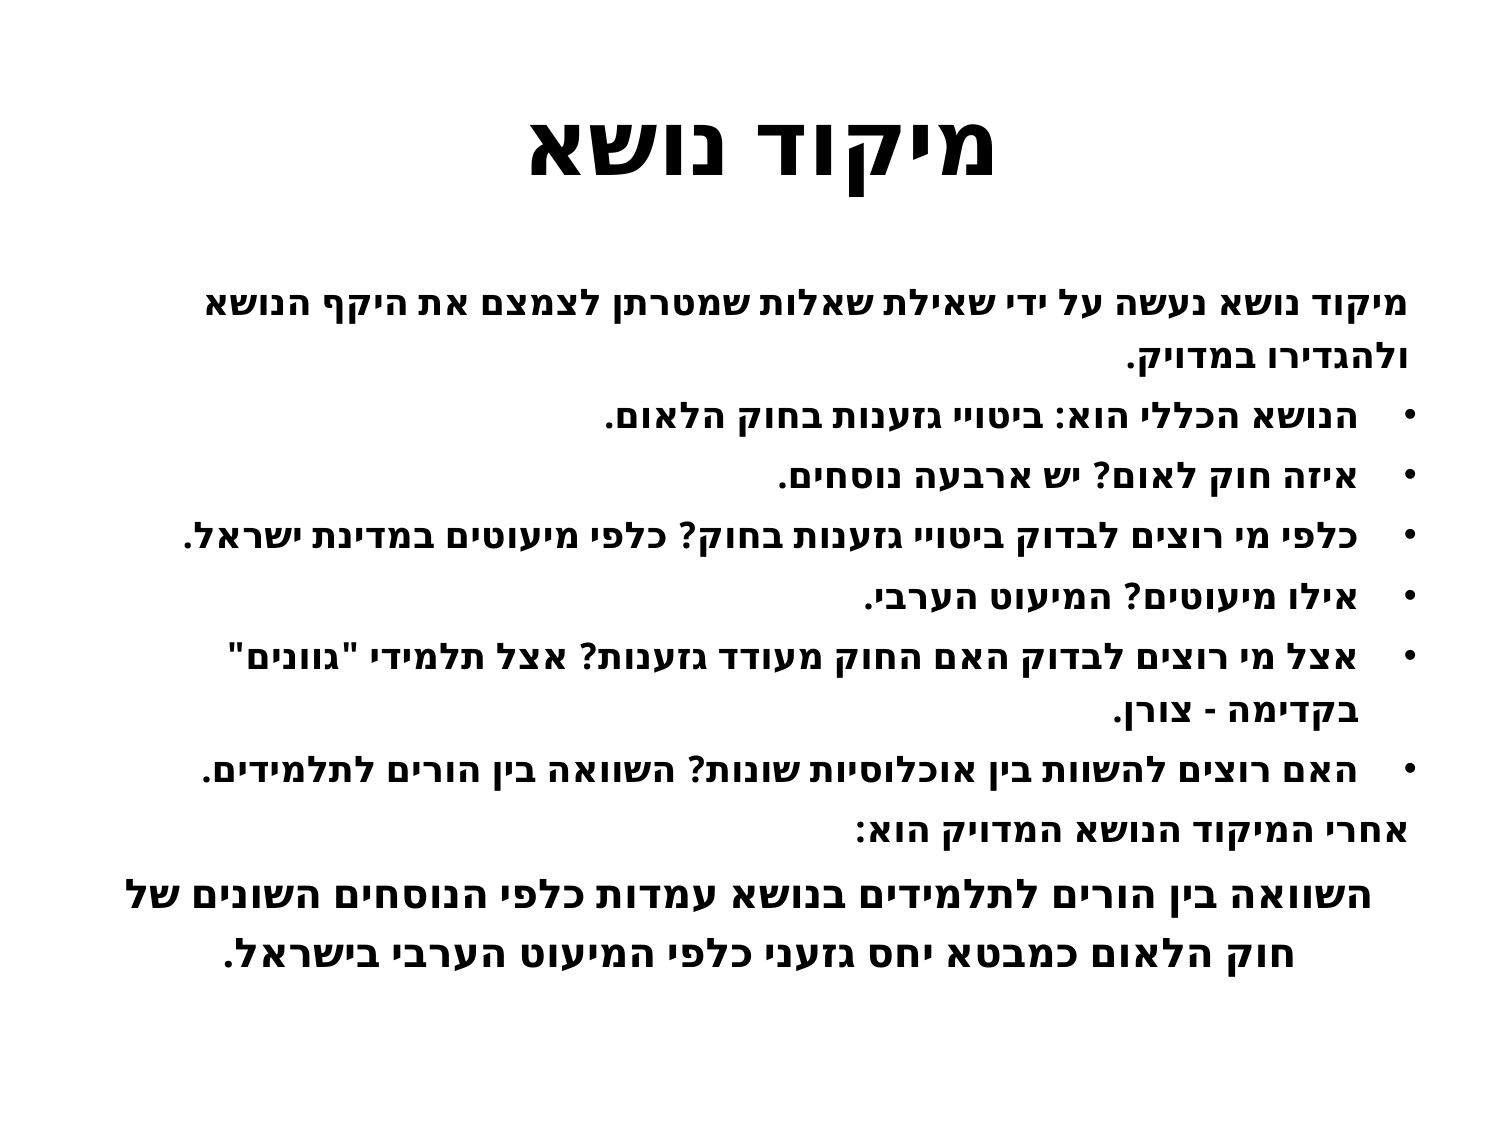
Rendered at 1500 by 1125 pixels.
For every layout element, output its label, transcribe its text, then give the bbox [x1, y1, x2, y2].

list מיקוד נושא נעשה על ידי שאילת שאלות שמטרתן לצמצם את היקף הנושא ולהגדירו במדויק. הנושא הכללי הוא: ביטויי גזענות בחוק הלאום. איזה חוק לאום? יש ארבעה נוסחים. כלפי מי רוצים לבדוק ביטויי גזענות בחוק? כלפי מיעוטים במדינת ישראל. אילו מיעוטים? המיעוט הערבי. אצל מי רוצים לבדוק האם החוק מעודד גזענות? אצל תלמידי "גוונים" בקדימה - צורן. האם רוצים להשוות בין אוכלוסיות שונות? השוואה בין הורים לתלמידים. אחרי המיקוד הנושא המדויק הוא: השוואה בין הורים לתלמידים בנושא עמדות כלפי הנוסחים השונים של חוק הלאום כמבטא יחס גזעני כלפי המיעוט הערבי בישראל. [75, 262, 1425, 1005]
title מיקוד נושא [75, 45, 1425, 233]
